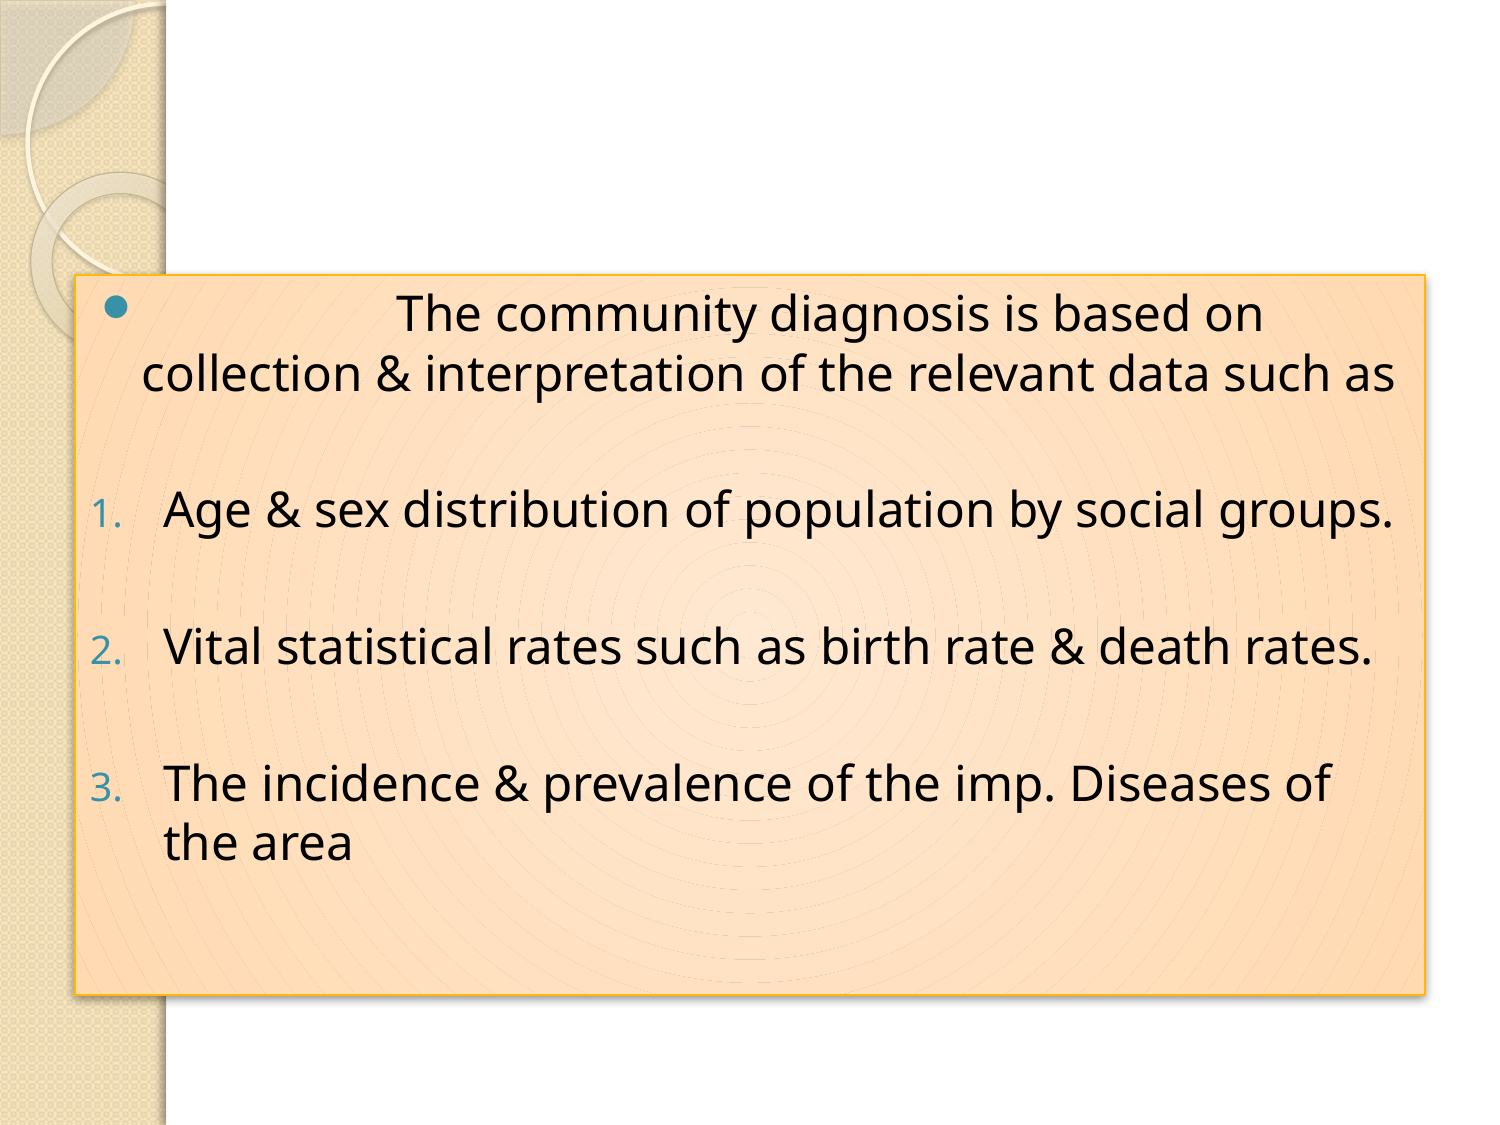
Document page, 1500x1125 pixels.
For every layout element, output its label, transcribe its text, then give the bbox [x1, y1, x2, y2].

list The community diagnosis is based on collection & interpretation of the relevant data such as Age & sex distribution of population by social groups. Vital statistical rates such as birth rate & death rates. The incidence & prevalence of the imp. Diseases of the area [74, 274, 1426, 996]
